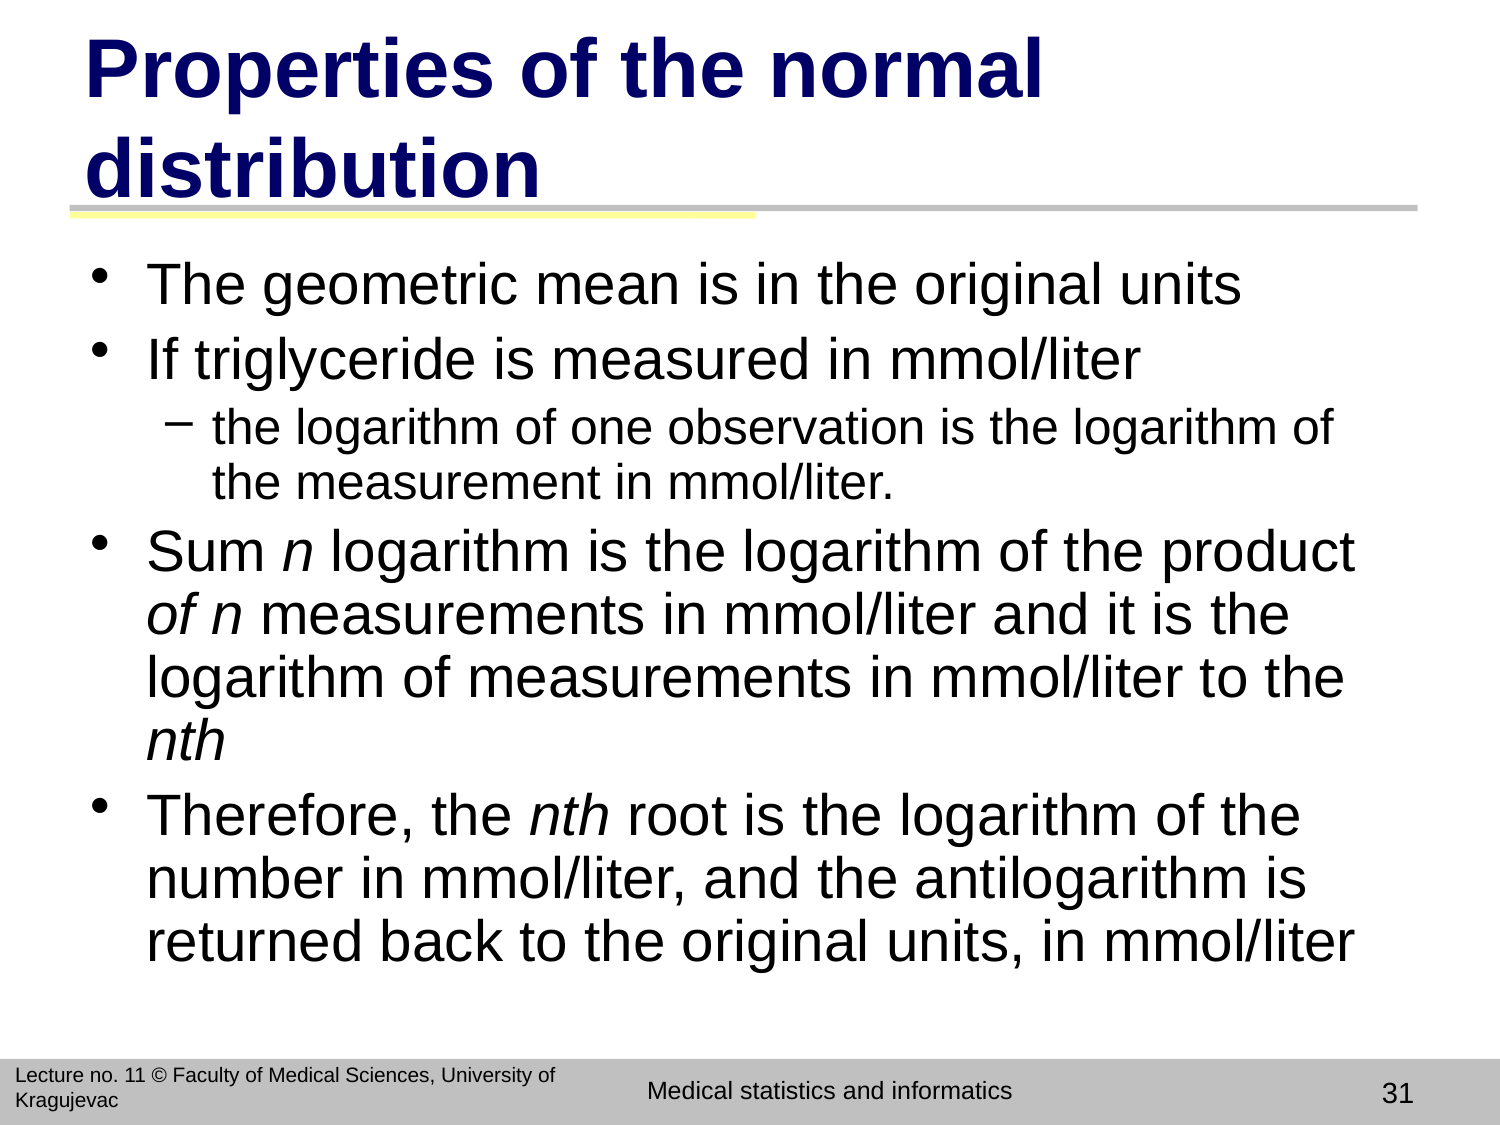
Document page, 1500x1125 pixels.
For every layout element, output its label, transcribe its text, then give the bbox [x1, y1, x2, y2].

title Properties of the normal distribution [69, 19, 1426, 208]
slide_number Lecture no. 11 © Faculty of Medical Sciences, University of Kragujevac [0, 1053, 612, 1108]
footer Medical statistics and informatics [512, 1066, 1149, 1125]
list The geometric mean is in the original units If triglyceride is measured in mmol/liter the logarithm of one observation is the logarithm of the measurement in mmol/liter. Sum n logarithm is the logarithm of the product of n measurements in mmol/liter and it is the logarithm of measurements in mmol/liter to the nth Therefore, the nth root is the logarithm of the number in mmol/liter, and the antilogarithm is returned back to the original units, in mmol/liter [74, 246, 1426, 1023]
slide_number 31 [1163, 1066, 1430, 1125]
